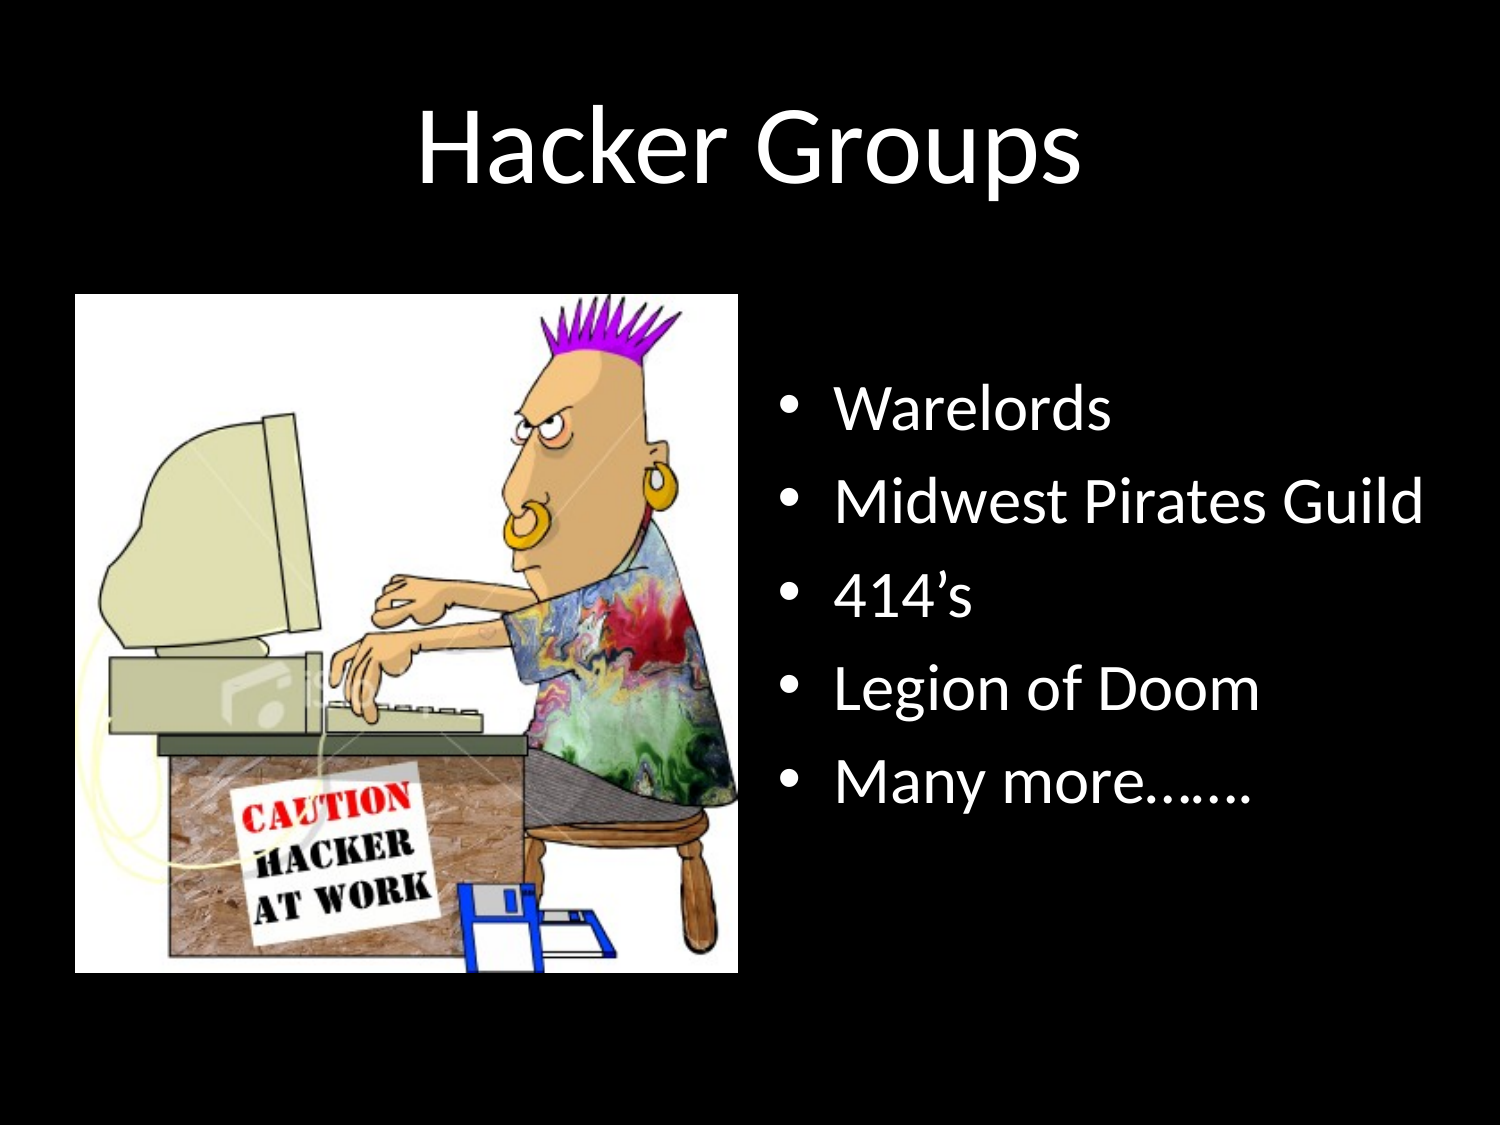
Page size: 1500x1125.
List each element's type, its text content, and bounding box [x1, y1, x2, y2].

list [74, 262, 738, 1006]
title Hacker Groups [75, 45, 1425, 233]
list Warelords Midwest Pirates Guild 414’s Legion of Doom Many more……. [762, 262, 1452, 1005]
